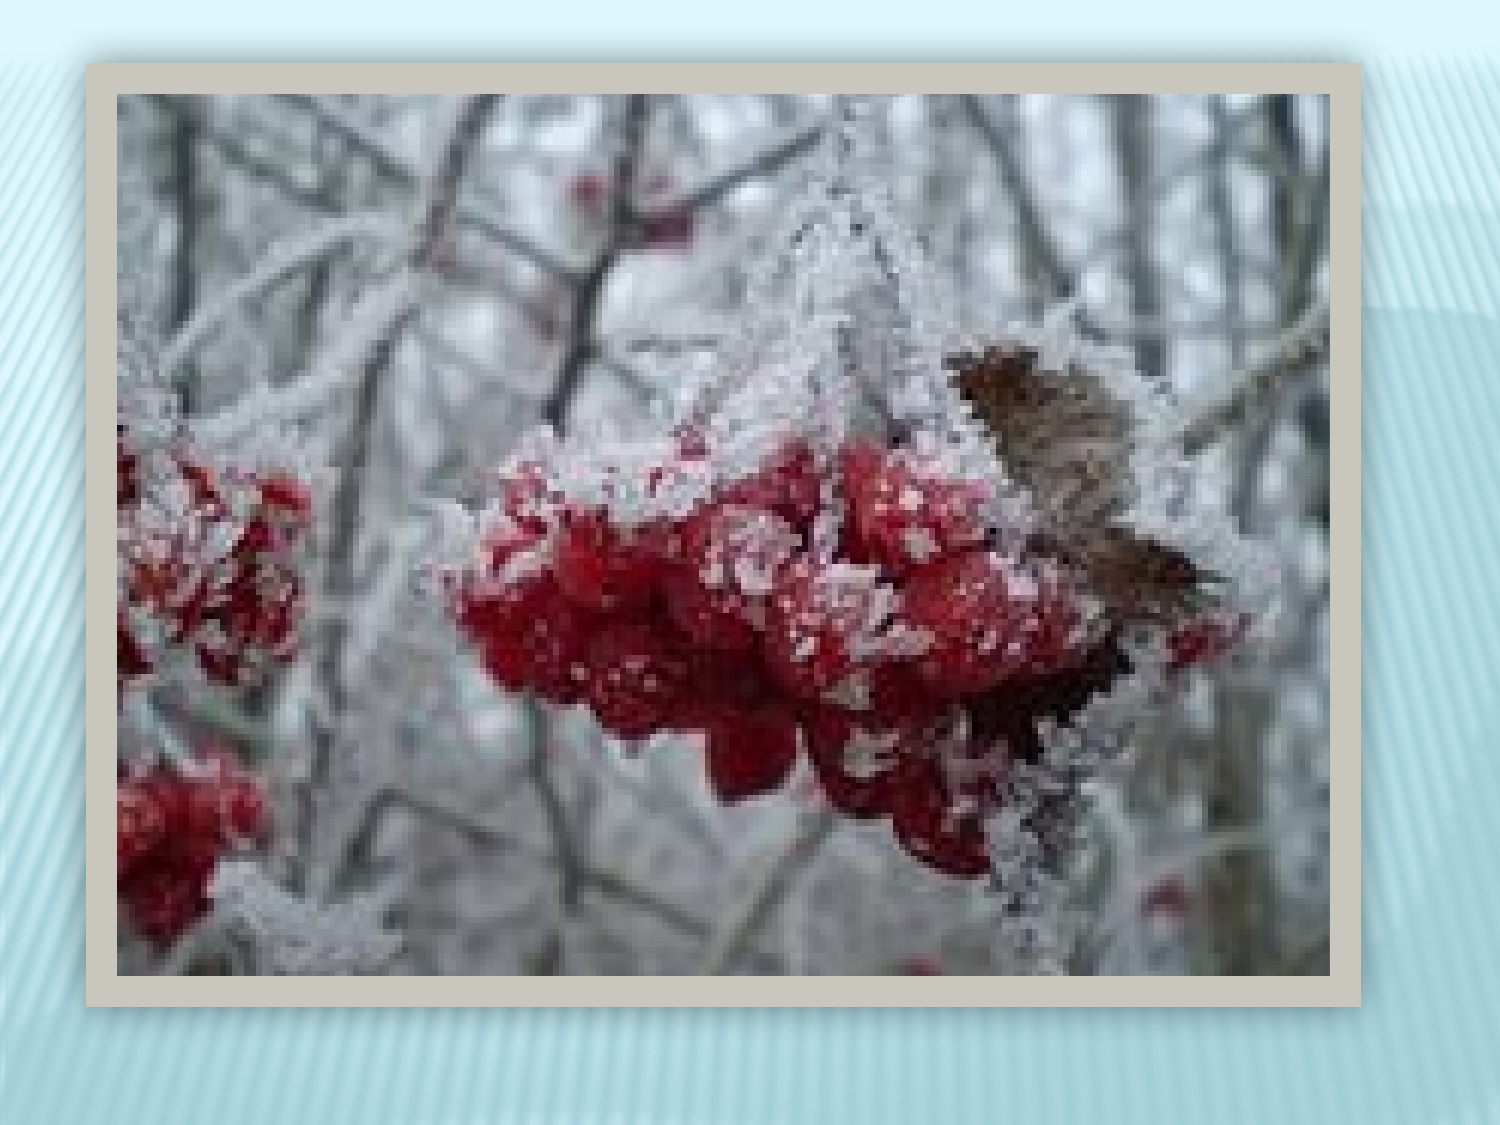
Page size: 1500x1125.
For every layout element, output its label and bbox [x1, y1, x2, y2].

picture [116, 93, 1330, 976]
